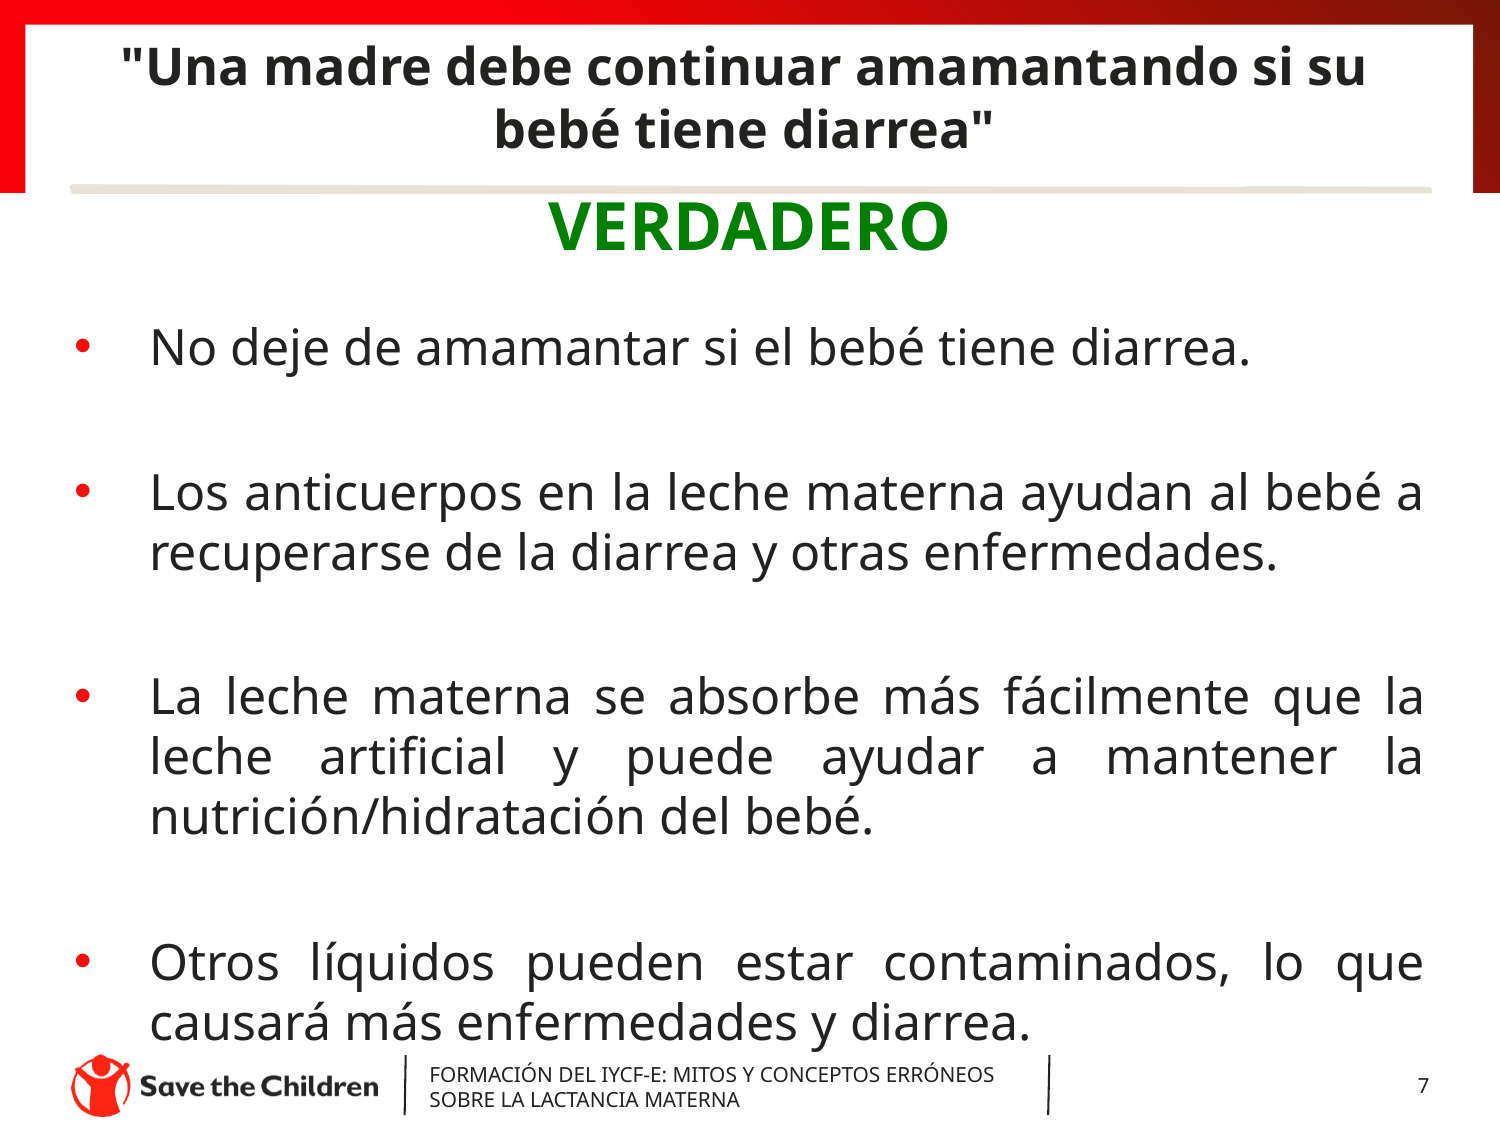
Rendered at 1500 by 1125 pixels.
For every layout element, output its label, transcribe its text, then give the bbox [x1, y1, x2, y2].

list VERDADERO No deje de amamantar si el bebé tiene diarrea. Los anticuerpos en la leche materna ayudan al bebé a recuperarse de la diarrea y otras enfermedades. La leche materna se absorbe más fácilmente que la leche artificial y puede ayudar a mantener la nutrición/hidratación del bebé. Otros líquidos pueden estar contaminados, lo que causará más enfermedades y diarrea. [74, 183, 1426, 1011]
footer FORMACIÓN DEL IYCF-E: MITOS Y CONCEPTOS ERRÓNEOS SOBRE LA LACTANCIA MATERNA [414, 1056, 1042, 1117]
picture [69, 184, 74, 194]
slide_number ‹#› [1317, 1056, 1445, 1117]
picture [71, 1054, 378, 1117]
title "Una madre debe continuar amamantando si su bebé tiene diarrea" [64, 54, 1424, 138]
picture [1426, 184, 1432, 194]
